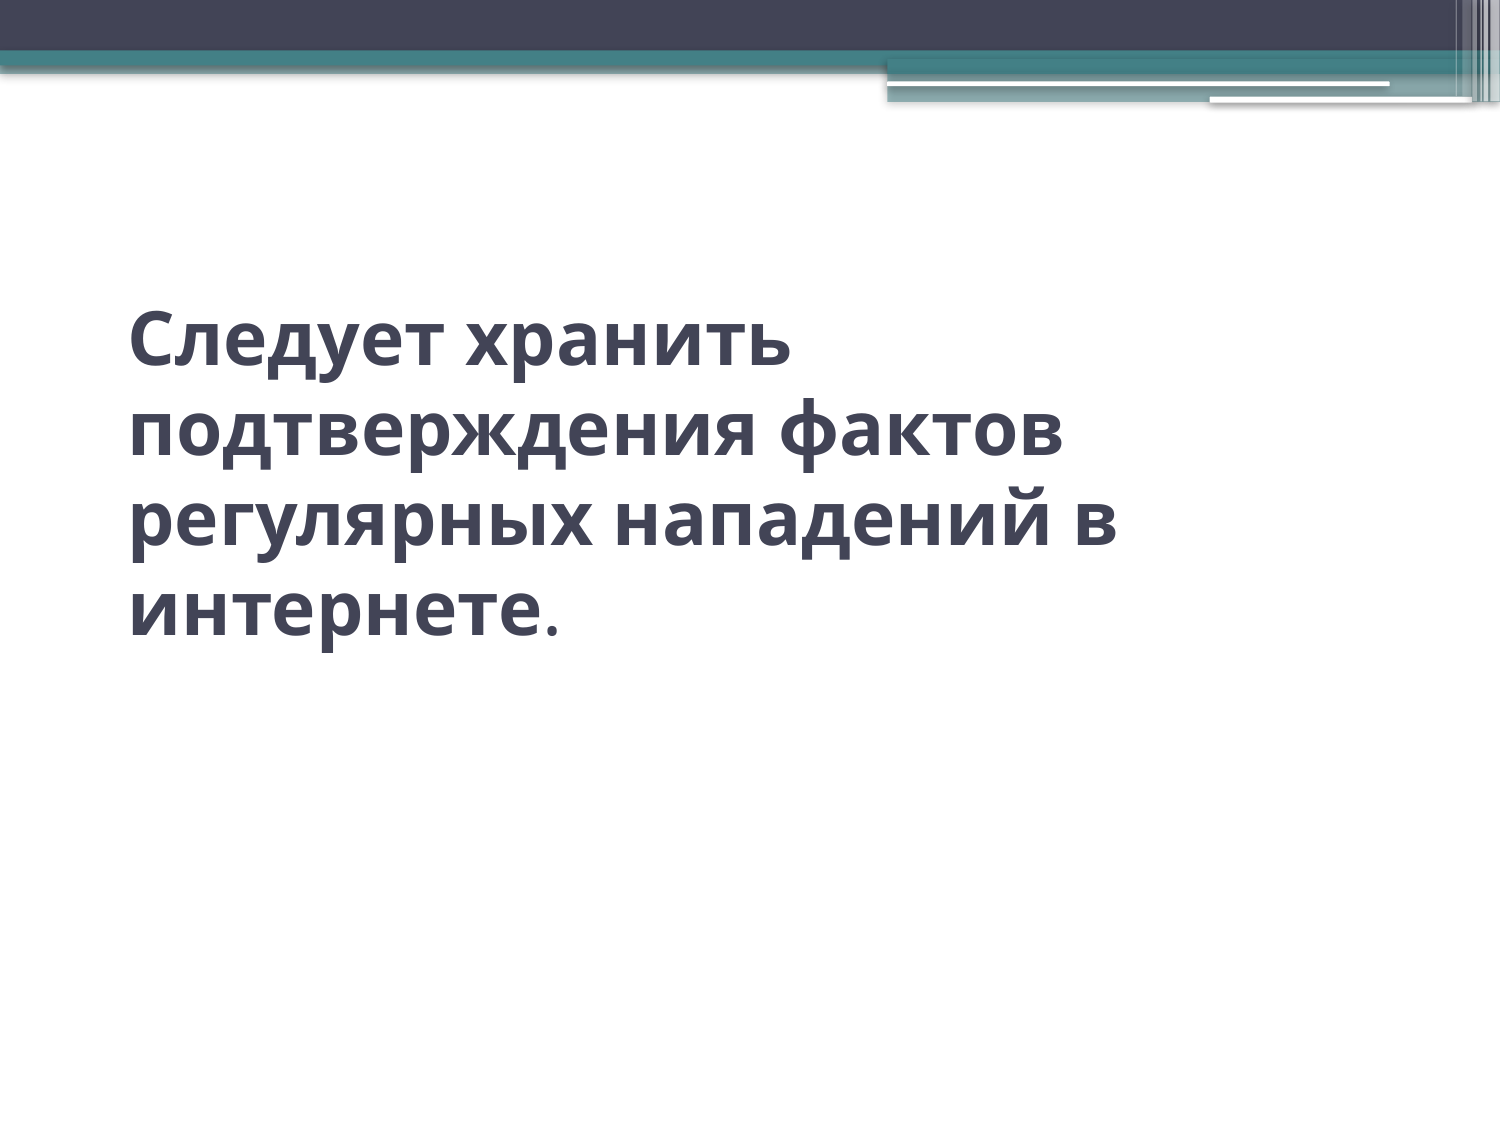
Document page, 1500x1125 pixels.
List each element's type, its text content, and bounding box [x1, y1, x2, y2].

title Следует хранить подтверждения фактов регулярных нападений в интернете. [112, 349, 1388, 591]
